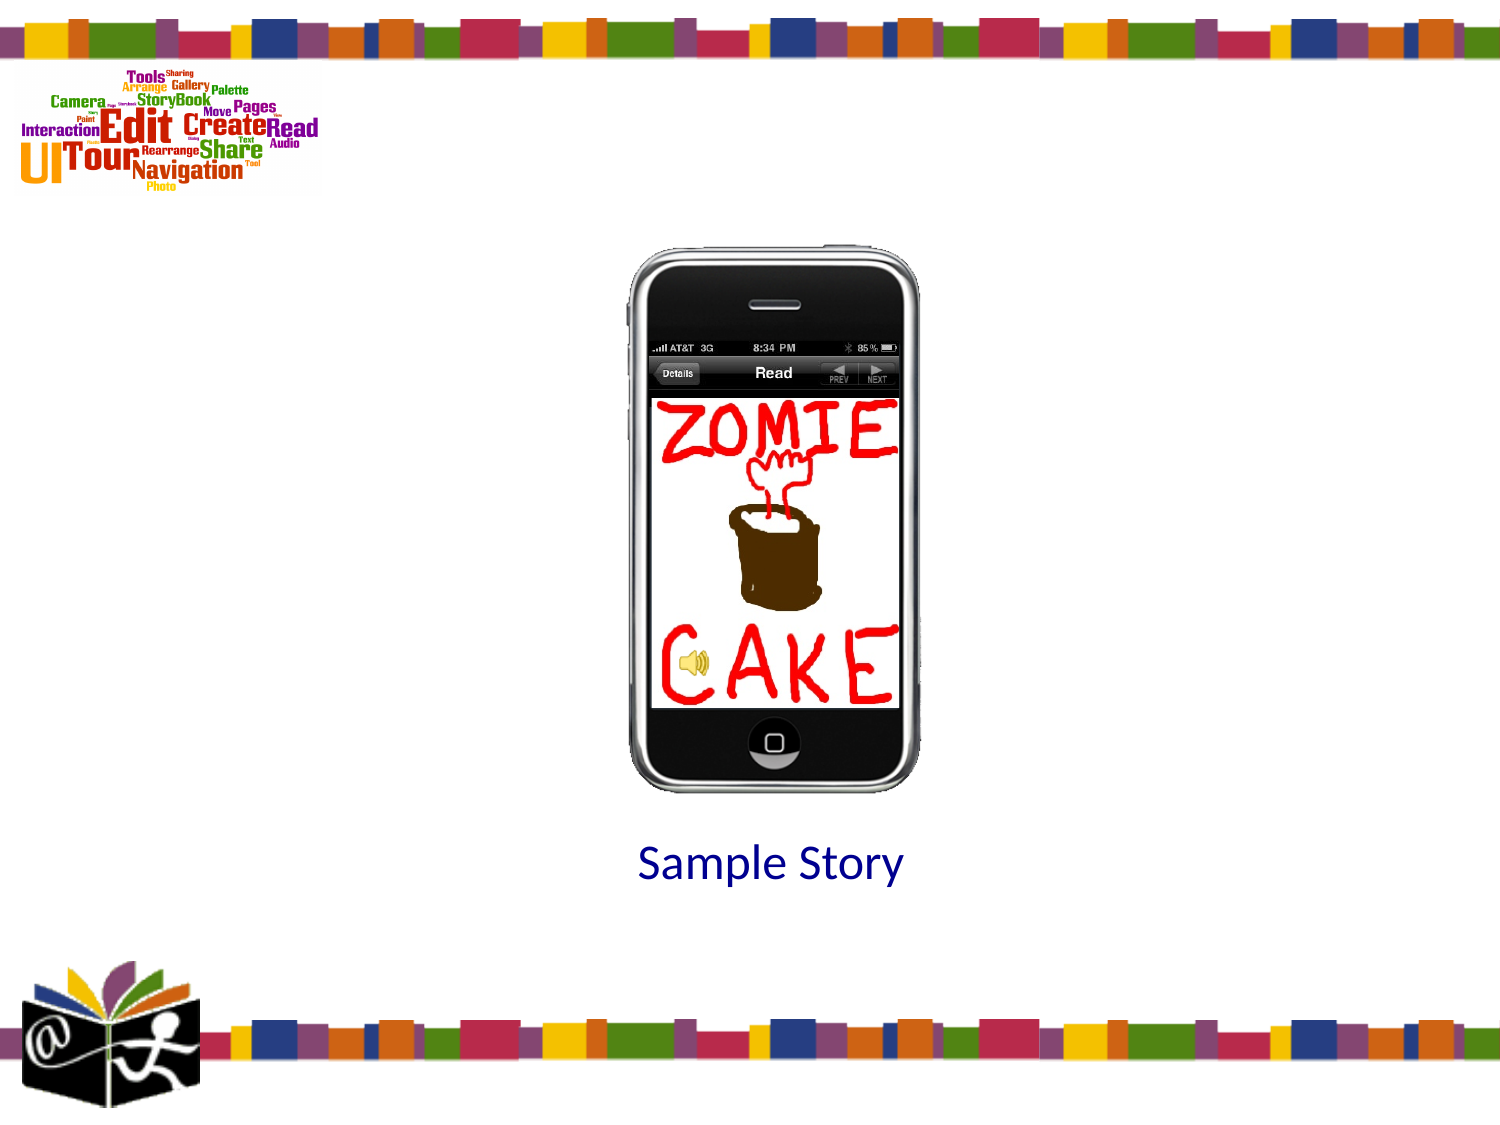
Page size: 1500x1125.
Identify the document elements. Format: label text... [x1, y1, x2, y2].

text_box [0, 961, 1500, 1108]
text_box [622, 239, 927, 798]
picture [14, 60, 323, 196]
text_box Sample Story [622, 822, 920, 898]
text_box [0, 18, 1500, 63]
